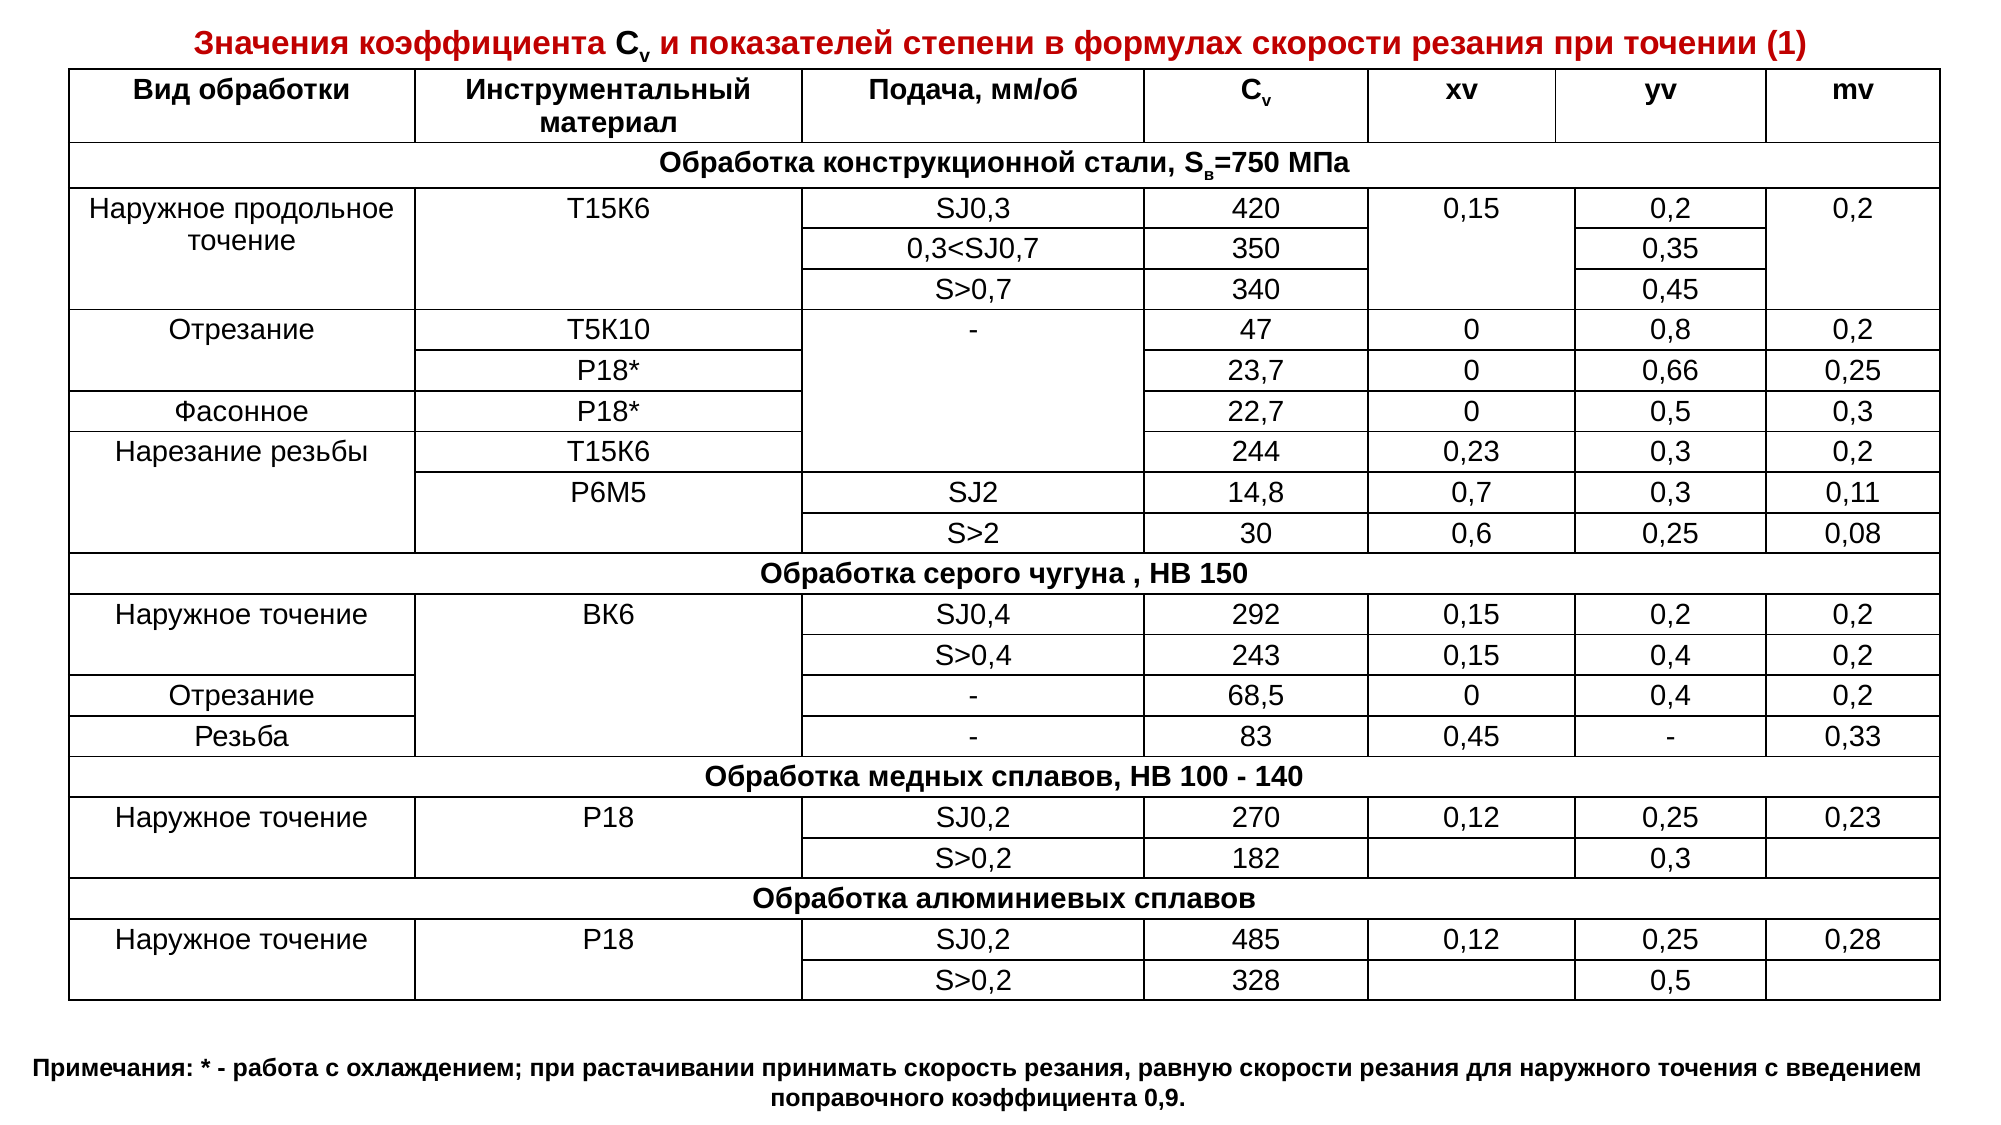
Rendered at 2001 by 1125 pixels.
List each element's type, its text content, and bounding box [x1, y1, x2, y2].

table_cell - [803, 310, 1143, 471]
table_cell 0 [1369, 392, 1574, 431]
table_cell 0,12 [1369, 920, 1574, 959]
table_cell 0,15 [1369, 189, 1574, 309]
table_cell Обработка алюминиевых сплавов [70, 879, 1939, 918]
table_cell 0,66 [1576, 351, 1765, 390]
table_cell 0,23 [1369, 432, 1574, 471]
table_cell 0 [1369, 351, 1574, 390]
text_box Значения коэффициента Cv и показателей степени в формулах скорости резания при точении (1) [68, 13, 1934, 74]
table_cell S>2 [803, 514, 1143, 552]
table_cell Наружное точение [70, 920, 414, 999]
table_cell 292 [1145, 595, 1367, 634]
table_cell 0,2 [1576, 595, 1765, 634]
table_cell Обработка медных сплавов, НВ 100 - 140 [70, 757, 1939, 796]
table_cell Р18 [416, 798, 801, 877]
table_cell [1369, 961, 1574, 999]
table_cell - [1576, 717, 1765, 756]
table_cell 0,25 [1576, 798, 1765, 837]
table_cell S>0,4 [803, 635, 1143, 674]
table_cell 0,25 [1576, 920, 1765, 959]
table_cell 0,25 [1767, 351, 1939, 390]
table_cell 340 [1145, 270, 1367, 309]
table_cell Т15К6 [416, 189, 801, 309]
table_cell SЈ0,4 [803, 595, 1143, 634]
table_cell 0,25 [1576, 514, 1765, 552]
table_cell Нарезание резьбы [70, 432, 414, 552]
table_cell 14,8 [1145, 473, 1367, 512]
table_cell 0,12 [1369, 798, 1574, 837]
table_cell 0 [1369, 676, 1574, 715]
table_cell [1767, 839, 1939, 877]
table_cell 47 [1145, 310, 1367, 349]
table_cell ВК6 [416, 595, 801, 756]
table_cell 0,15 [1369, 595, 1574, 634]
table_header mv [1767, 70, 1939, 142]
table_cell 0,33 [1767, 717, 1939, 756]
table_cell 0,2 [1767, 595, 1939, 634]
table_cell S>0,2 [803, 839, 1143, 877]
table_cell 270 [1145, 798, 1367, 837]
table_cell 0 [1369, 310, 1574, 349]
table_cell 0,45 [1576, 270, 1765, 309]
table_header Подача, мм/об [803, 74, 1143, 142]
table_cell 328 [1145, 961, 1367, 999]
table_cell Отрезание [70, 676, 414, 715]
table_cell Отрезание [70, 310, 414, 390]
table_header xv [1369, 74, 1555, 142]
table_cell S>0,7 [803, 270, 1143, 309]
table_cell 0,15 [1369, 635, 1574, 674]
table_header Cv [1145, 74, 1367, 142]
table_cell 0,45 [1369, 717, 1574, 756]
table_cell 420 [1145, 189, 1367, 227]
table_cell 0,2 [1767, 432, 1939, 471]
table_header Инструментальный материал [416, 74, 801, 142]
table_cell 0,2 [1767, 635, 1939, 674]
table_cell Р18 [416, 920, 801, 999]
table_cell SЈ0,3 [803, 189, 1143, 227]
table_cell - [803, 717, 1143, 756]
table_cell 30 [1145, 514, 1367, 552]
table_cell 0,3 [1576, 473, 1765, 512]
table_cell 68,5 [1145, 676, 1367, 715]
table_cell S>0,2 [803, 961, 1143, 999]
table_cell - [803, 676, 1143, 715]
table_cell 0,2 [1767, 189, 1939, 309]
table_cell Наружное точение [70, 595, 414, 674]
table_cell 0,4 [1576, 635, 1765, 674]
table_cell [1369, 839, 1574, 877]
table_cell Р18* [416, 351, 801, 390]
table_cell 0,5 [1576, 392, 1765, 431]
table_cell 0,3 [1576, 432, 1765, 471]
table_cell Т15К6 [416, 432, 801, 471]
table_cell 0,7 [1369, 473, 1574, 512]
table_cell Фасонное [70, 392, 414, 431]
table_cell 0,3 [1576, 839, 1765, 877]
table_cell 0,2 [1767, 676, 1939, 715]
table_cell Обработка конструкционной стали, Sв=750 МПа [70, 143, 1939, 187]
table_cell 0,6 [1369, 514, 1574, 552]
table_cell 23,7 [1145, 351, 1367, 390]
table_cell Резьба [70, 717, 414, 756]
table_cell Р18* [416, 392, 801, 431]
table_cell 83 [1145, 717, 1367, 756]
table_header yv [1556, 74, 1765, 142]
table_cell 350 [1145, 229, 1367, 268]
table_cell 0,2 [1576, 189, 1765, 227]
table_cell SЈ0,2 [803, 798, 1143, 837]
table_cell 0,3<SЈ0,7 [803, 229, 1143, 268]
table_cell Р6М5 [416, 473, 801, 552]
table_cell SЈ0,2 [803, 920, 1143, 959]
table_cell 0,23 [1767, 798, 1939, 837]
table_cell 0,4 [1576, 676, 1765, 715]
table_cell 0,11 [1767, 473, 1939, 512]
table_header Вид обработки [70, 74, 414, 142]
table_cell 0,28 [1767, 920, 1939, 959]
table_cell Т5К10 [416, 310, 801, 349]
text_box Примечания: * - работа с охлаждением; при растачивании принимать скорость резания, равную скорости резания для наружного точения с введением поправочного коэффициента 0,9. [0, 1044, 1957, 1119]
table_cell 0,5 [1576, 961, 1765, 999]
table_cell SЈ2 [803, 473, 1143, 512]
table_cell 244 [1145, 432, 1367, 471]
table_cell 243 [1145, 635, 1367, 674]
table_cell [1767, 961, 1939, 999]
table_cell 182 [1145, 839, 1367, 877]
table_cell Наружное точение [70, 798, 414, 877]
table_cell Наружное продольное точение [70, 189, 414, 309]
table_cell 0,08 [1767, 514, 1939, 552]
table_cell 0,35 [1576, 229, 1765, 268]
table_cell 485 [1145, 920, 1367, 959]
table_cell Обработка серого чугуна , НВ 150 [70, 554, 1939, 593]
table_cell 0,8 [1576, 310, 1765, 349]
table_cell 0,3 [1767, 392, 1939, 431]
table_cell 0,2 [1767, 310, 1939, 349]
table_cell 22,7 [1145, 392, 1367, 431]
